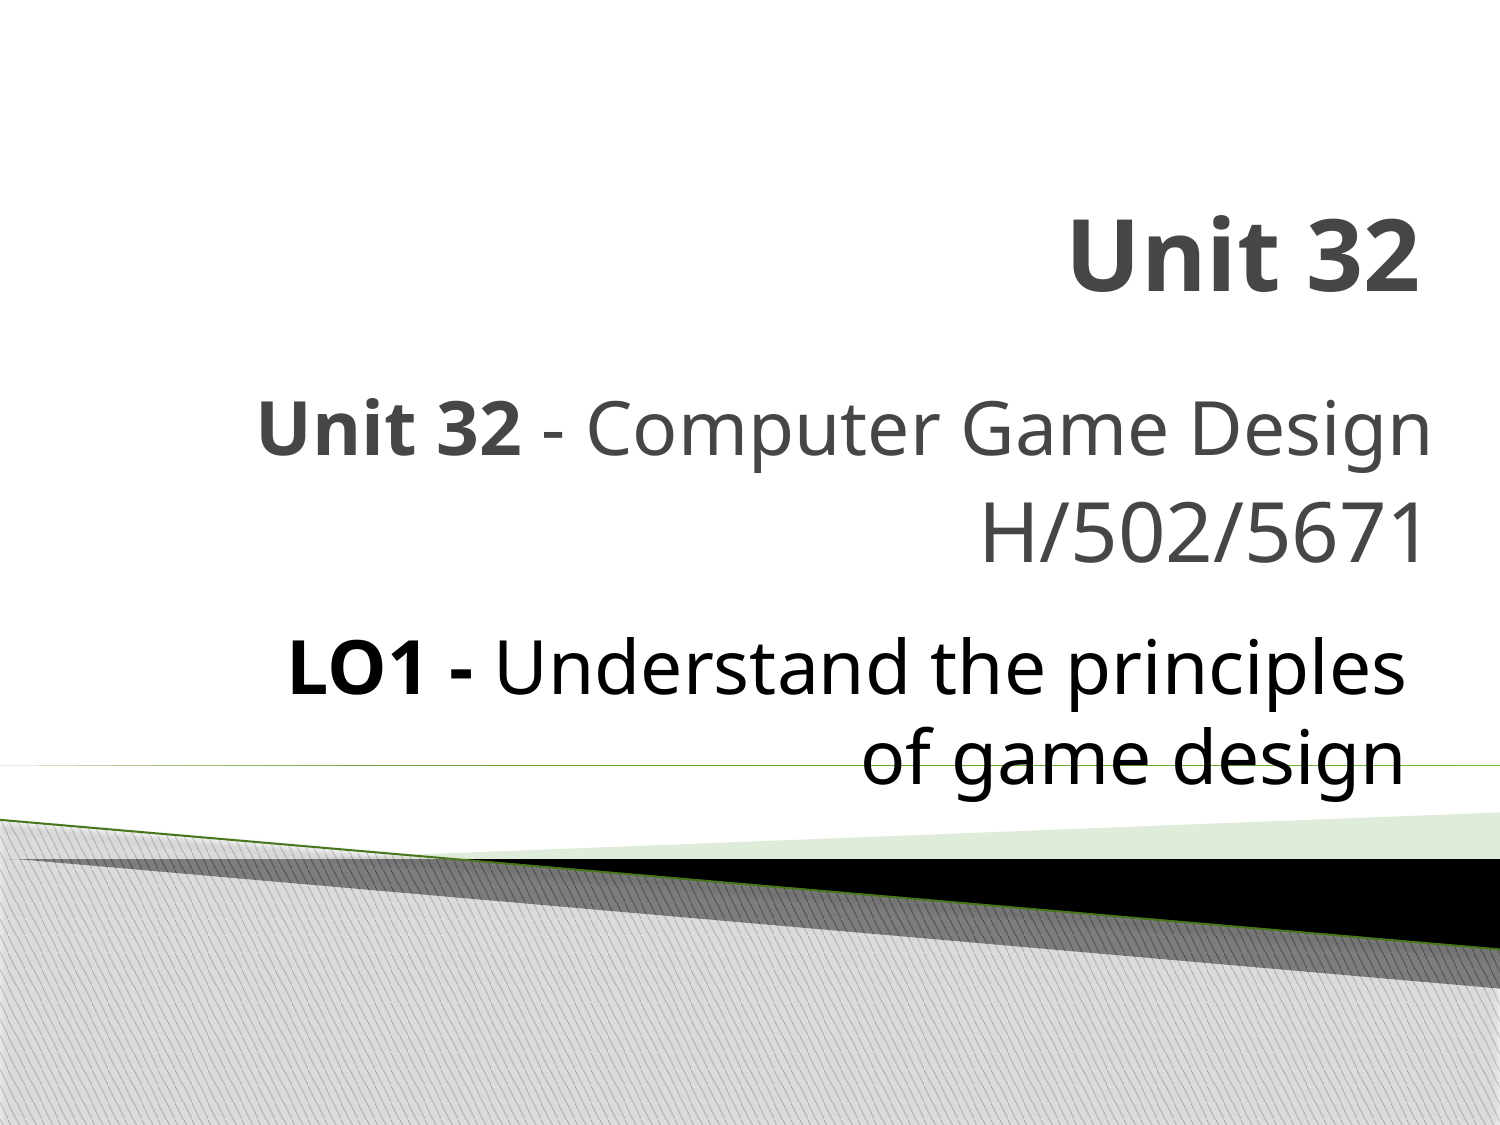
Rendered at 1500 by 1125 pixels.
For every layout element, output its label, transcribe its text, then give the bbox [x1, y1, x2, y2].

picture [5, 859, 1500, 989]
title Unit 32 [161, 19, 1437, 320]
subtitle Unit 32 - Computer Game Design H/502/5671 [177, 373, 1453, 624]
text_box LO1 - Understand the principles of game design [271, 612, 1423, 807]
